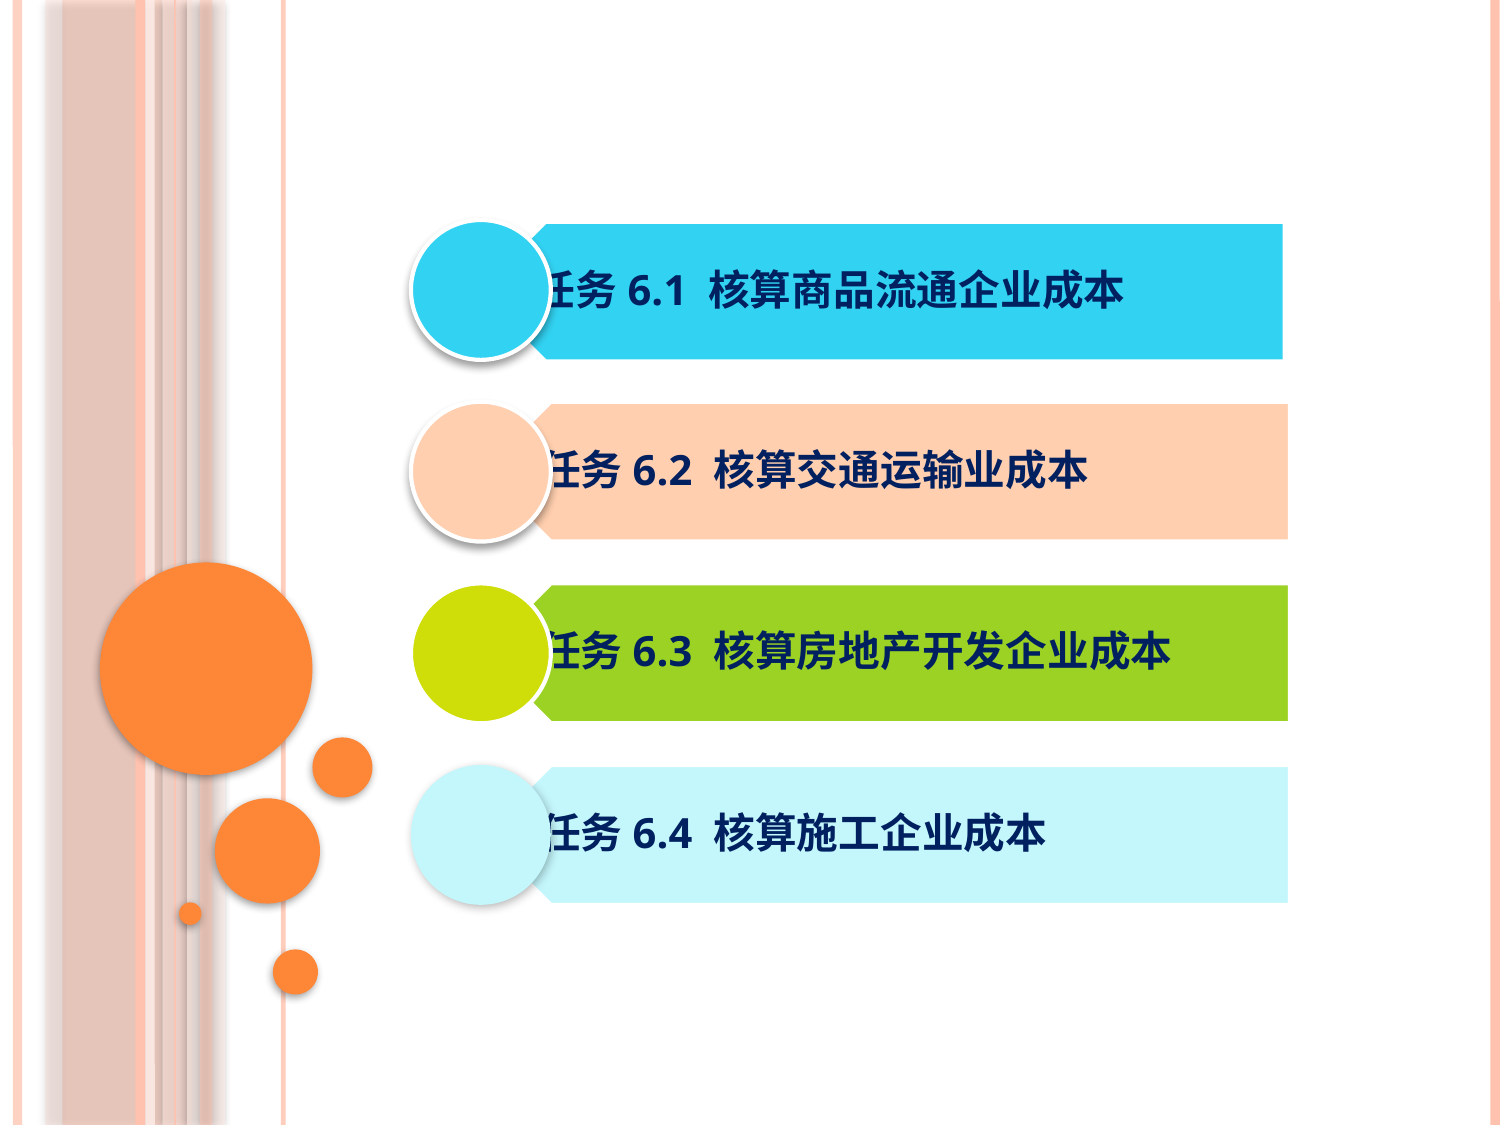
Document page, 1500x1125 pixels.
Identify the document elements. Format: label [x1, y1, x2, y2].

text_box [241, 219, 1500, 906]
